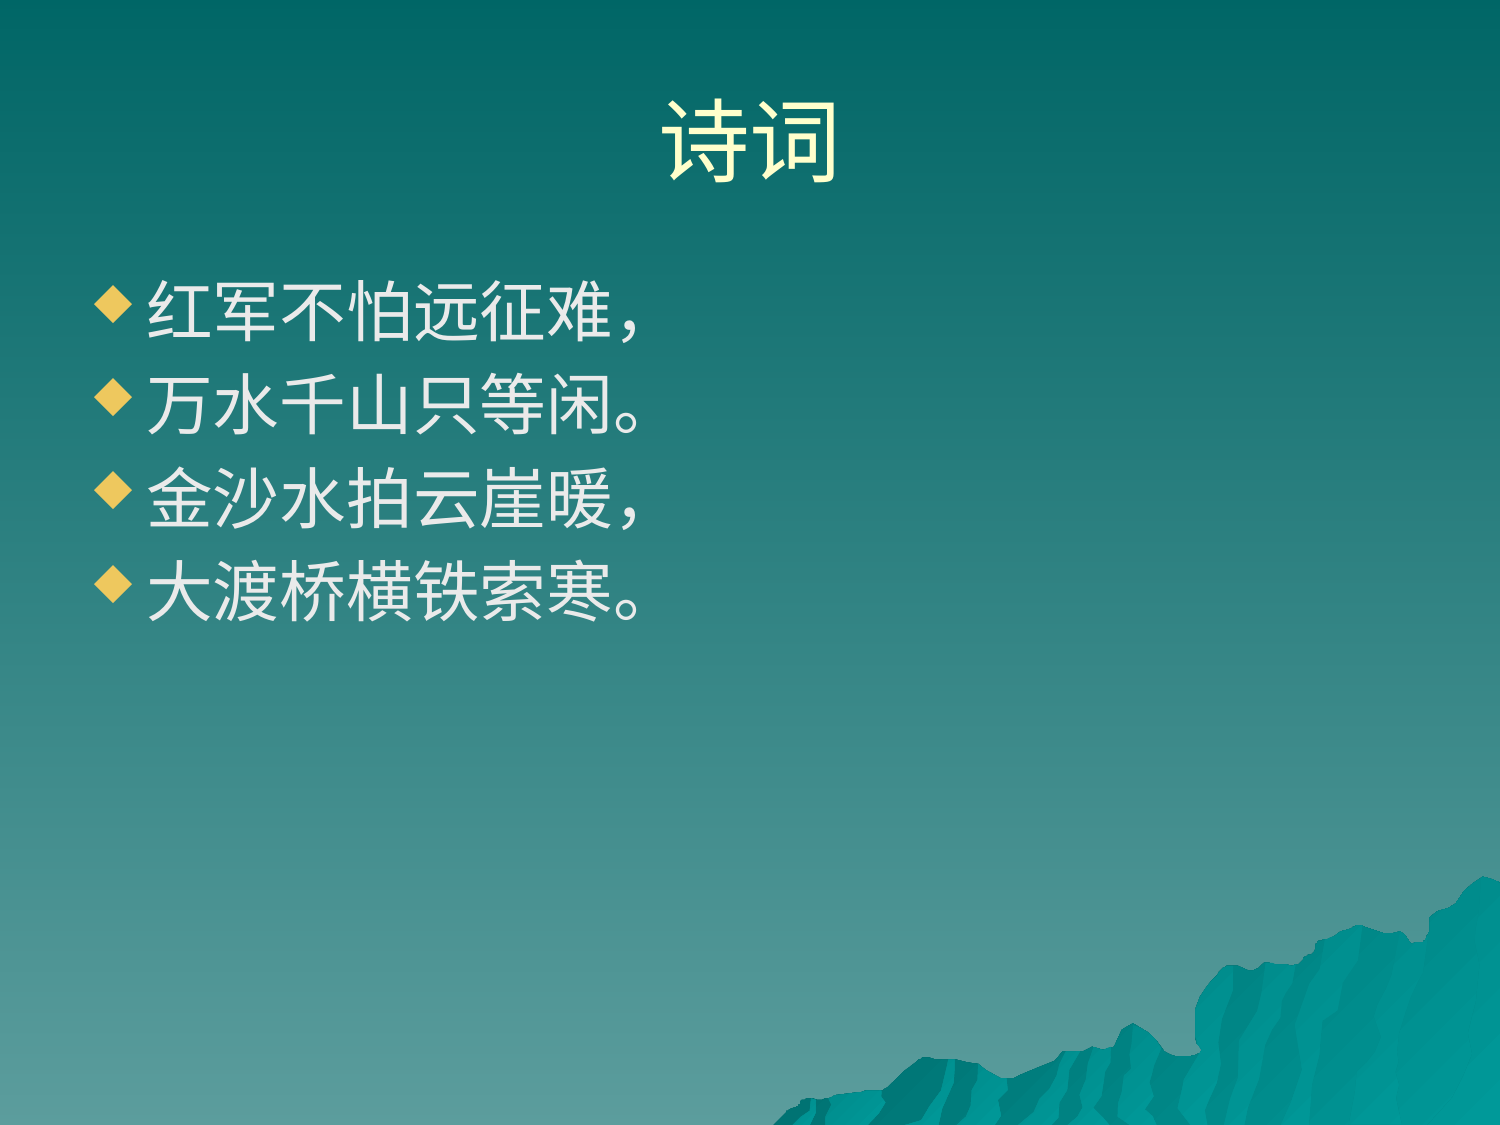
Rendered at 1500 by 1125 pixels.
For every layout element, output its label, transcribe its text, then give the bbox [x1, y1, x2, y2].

title 诗词 [75, 45, 1425, 233]
list 红军不怕远征难， 万水千山只等闲。 金沙水拍云崖暖， 大渡桥横铁索寒。 [75, 262, 1425, 1006]
